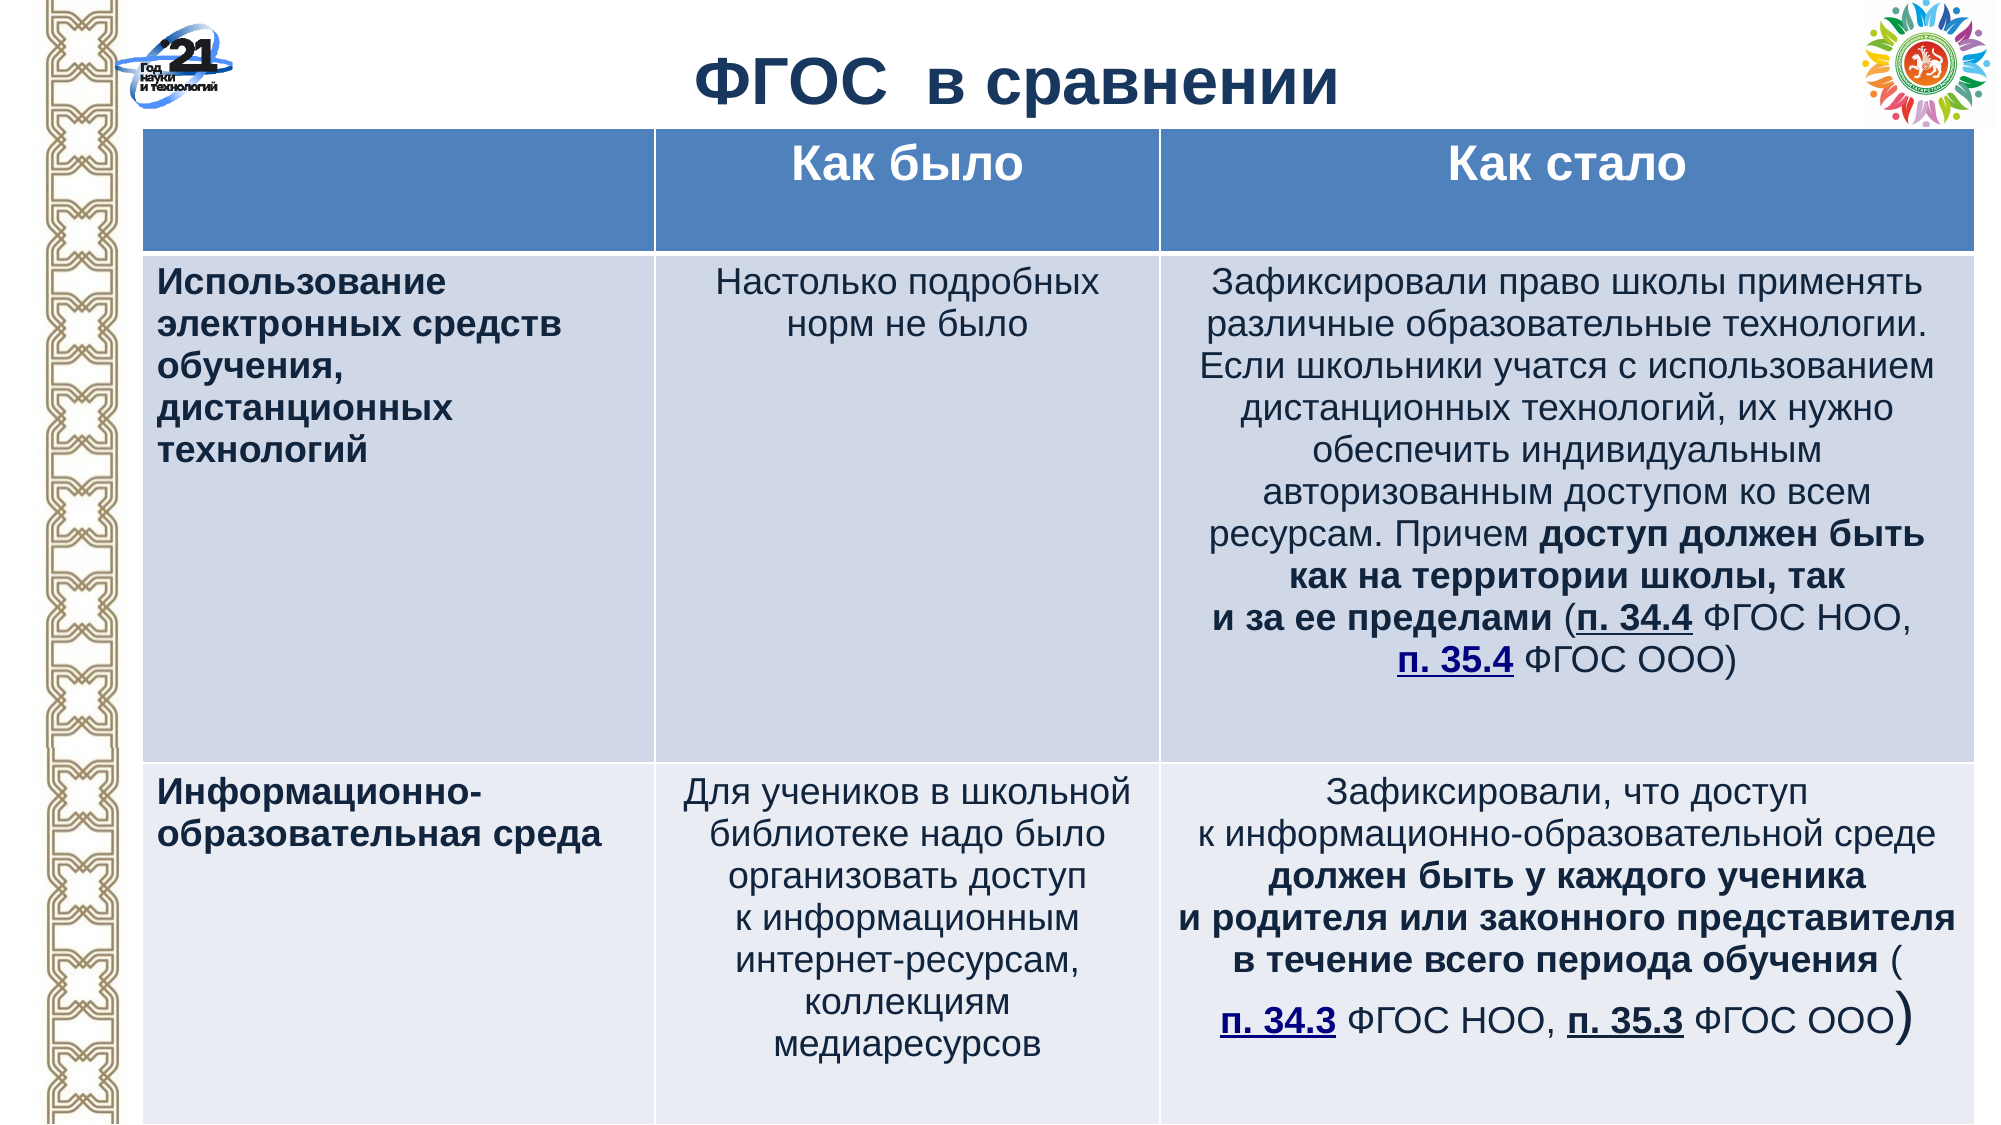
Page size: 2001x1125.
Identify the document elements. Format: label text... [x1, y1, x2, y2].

table_header Как было [656, 129, 1159, 251]
table_cell Зафиксировали право школы применять различные образовательные технологии. Если школьники учатся с использованием дистанционных технологий, их нужно обеспечить индивидуальным авторизованным доступом ко всем ресурсам. Причем доступ должен быть как на территории школы, так и за ее пределами (п. 34.4 ФГОС НОО, п. 35.4 ФГОС ООО) [1161, 256, 1974, 762]
table_header [143, 129, 654, 251]
table_cell Информационно-образовательная среда [143, 764, 654, 1124]
picture [0, 0, 2001, 1125]
table_cell Использование электронных средств обучения, дистанционных технологий [143, 256, 654, 762]
table_cell Зафиксировали, что доступ к информационно-образовательной среде должен быть у каждого ученика и родителя или законного представителя в течение всего периода обучения (п. 34.3 ФГОС НОО, п. 35.3 ФГОС ООО) [1161, 764, 1974, 1124]
title ФГОС в сравнении [258, 23, 1796, 127]
table_cell Настолько подробных норм не было [656, 256, 1159, 762]
table_header Как стало [1161, 129, 1974, 251]
table_cell Для учеников в школьной библиотеке надо было организовать доступ к информационным интернет-ресурсам, коллекциям медиаресурсов [656, 764, 1159, 1124]
